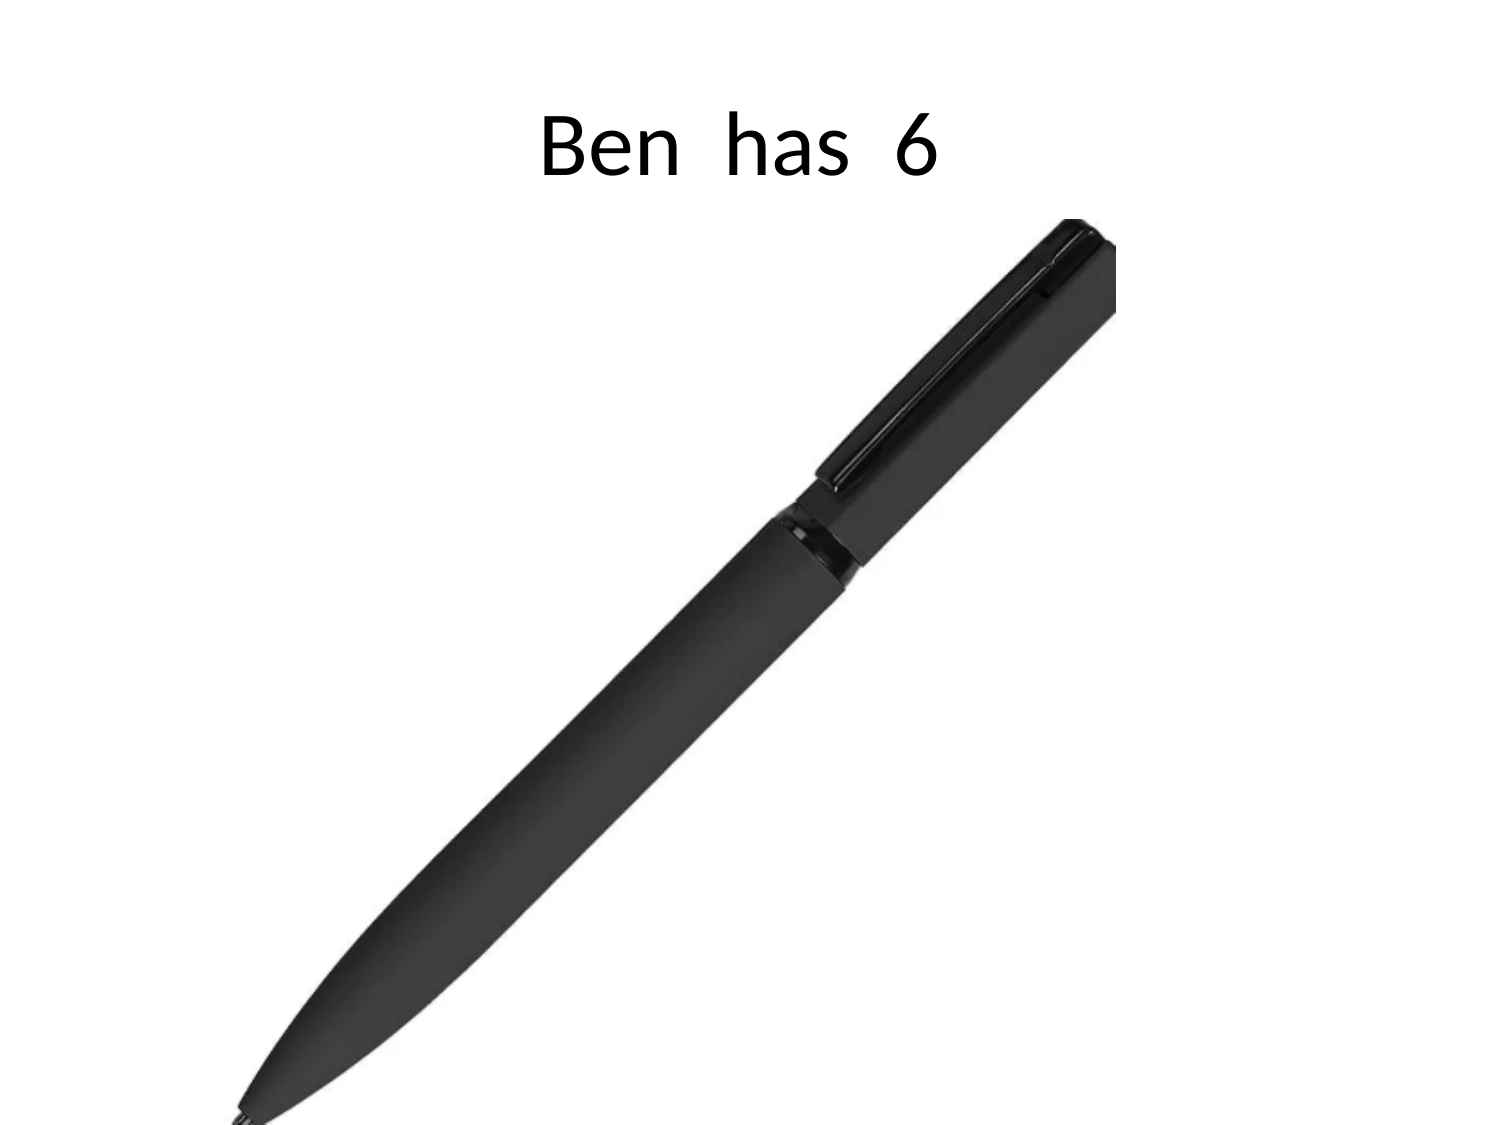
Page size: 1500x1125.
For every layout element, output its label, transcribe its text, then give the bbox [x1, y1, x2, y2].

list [224, 219, 1116, 1125]
title Ben has 6 [75, 45, 1425, 233]
